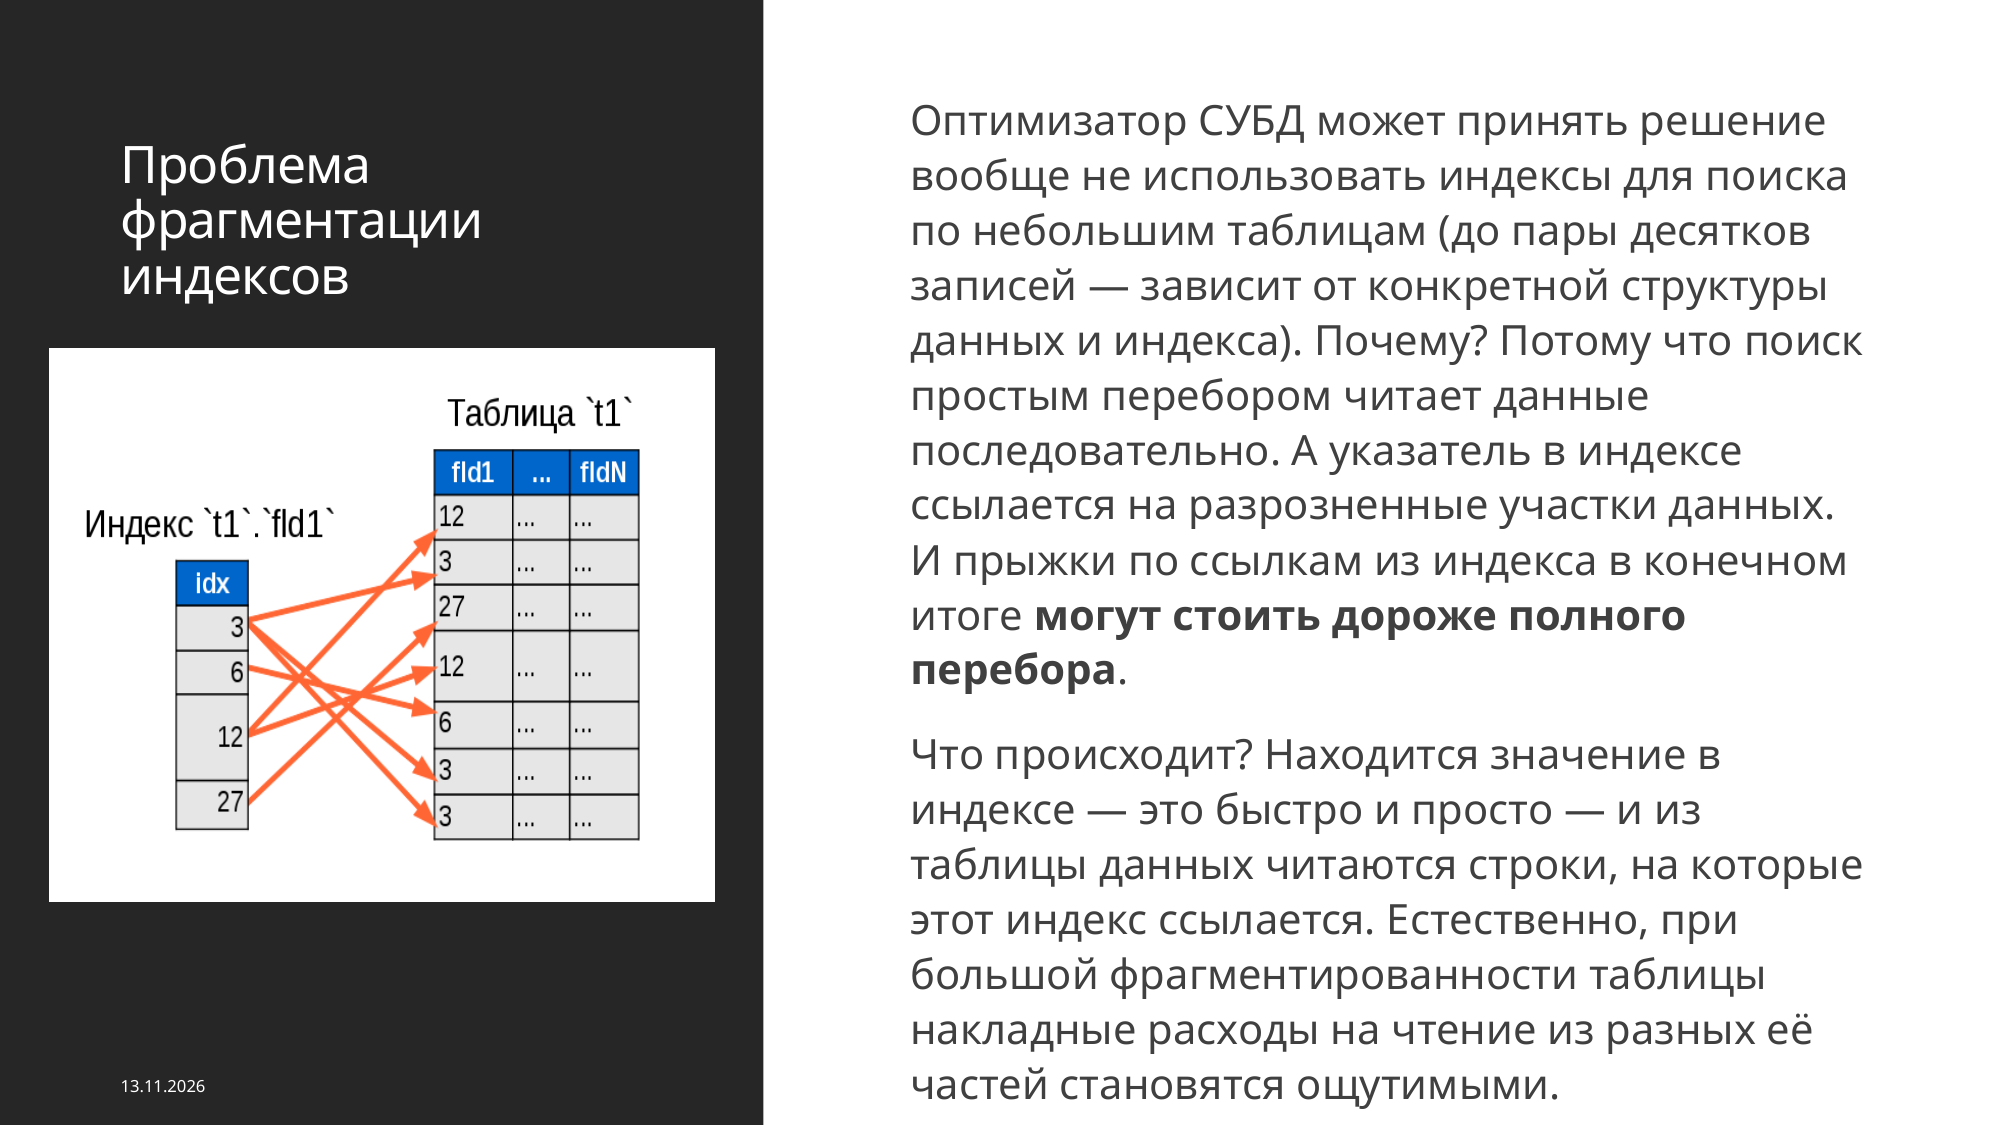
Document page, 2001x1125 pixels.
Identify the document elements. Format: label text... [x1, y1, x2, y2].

title Проблема фрагментации индексов [105, 128, 683, 314]
picture [48, 347, 716, 902]
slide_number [105, 1057, 683, 1118]
list Оптимизатор СУБД может принять решение вообще не использовать индексы для поиска по небольшим таблицам (до пары десятков записей — зависит от конкретной структуры данных и индекса). Почему? Потому что поиск простым перебором читает данные последовательно. А указатель в индексе ссылается на разрозненные участки данных. И прыжки по ссылкам из индекса в конечном итоге могут стоить дороже полного перебора. Что происходит? Находится значение в индексе — это быстро и просто — и из таблицы данных читаются строки, на которые этот индекс ссылается. Естественно, при большой фрагментированности таблицы накладные расходы на чтение из разных её частей становятся ощутимыми. [895, 81, 1868, 1058]
